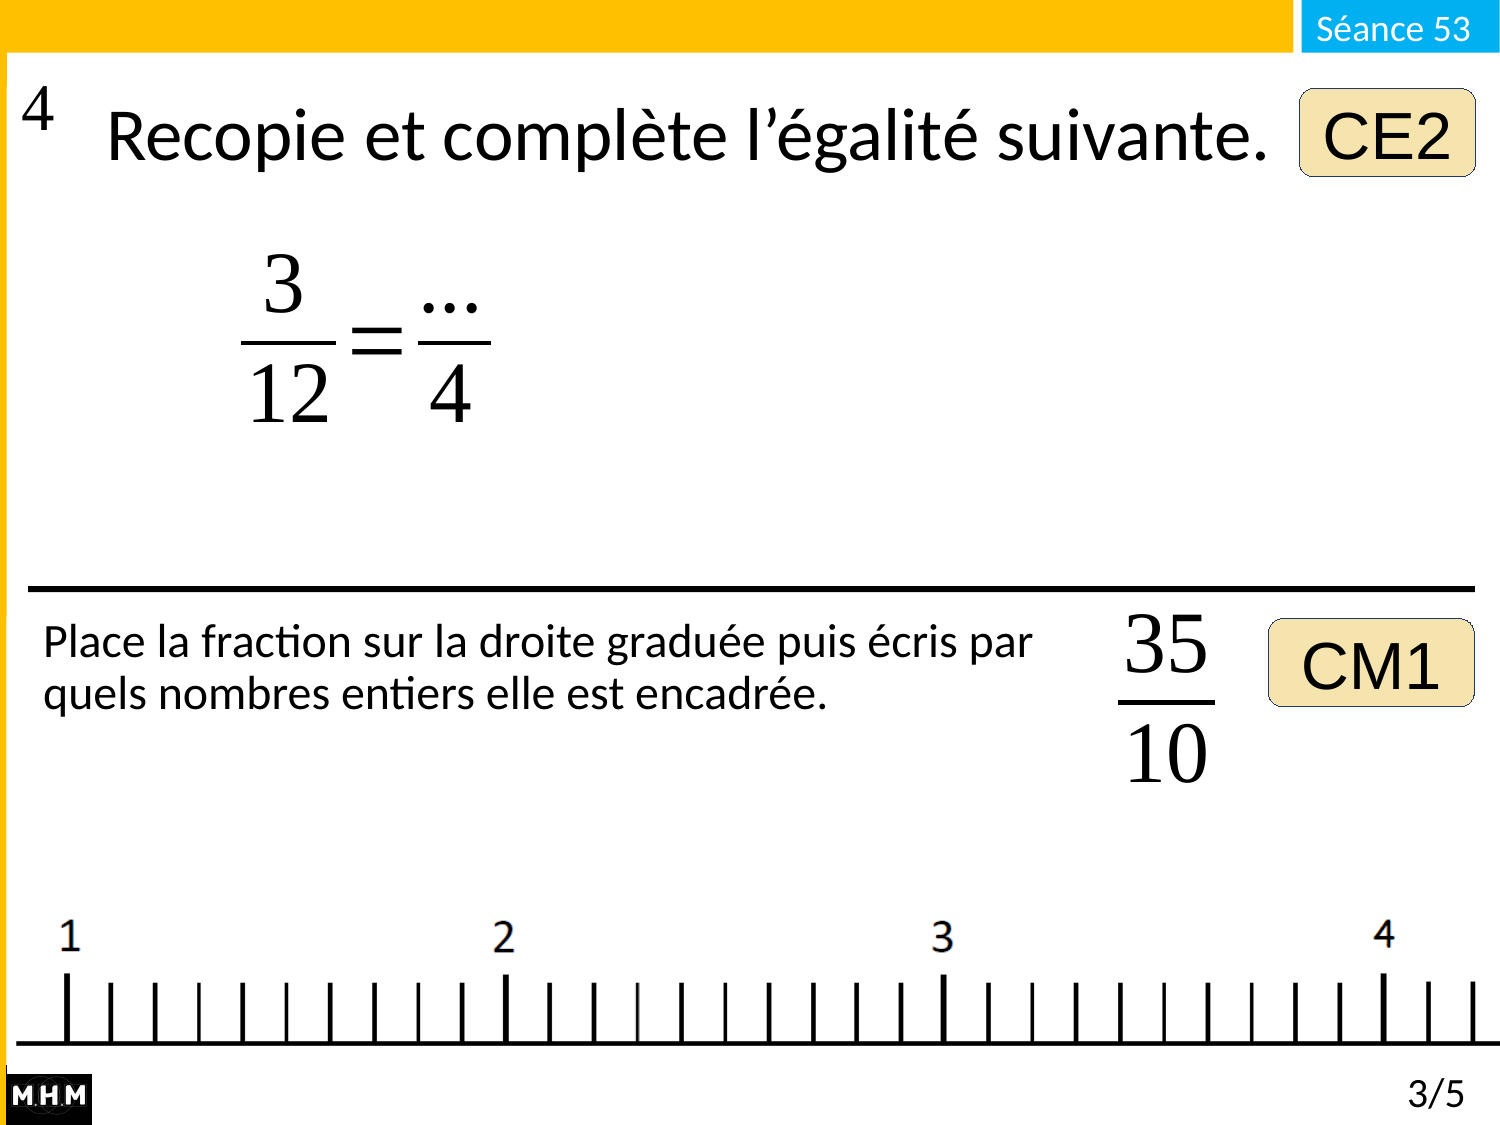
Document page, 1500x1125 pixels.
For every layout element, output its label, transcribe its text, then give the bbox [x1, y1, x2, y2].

text_box CE2 [1299, 88, 1476, 177]
picture [6, 894, 1500, 1125]
text_box CM1 [1268, 618, 1475, 707]
list 3/5 [1373, 1082, 1500, 1125]
title Recopie et complète l’égalité suivante. [91, 60, 1385, 212]
text_box Place la fraction sur la droite graduée puis écris par quels nombres entiers elle est encadrée. [28, 592, 1083, 744]
